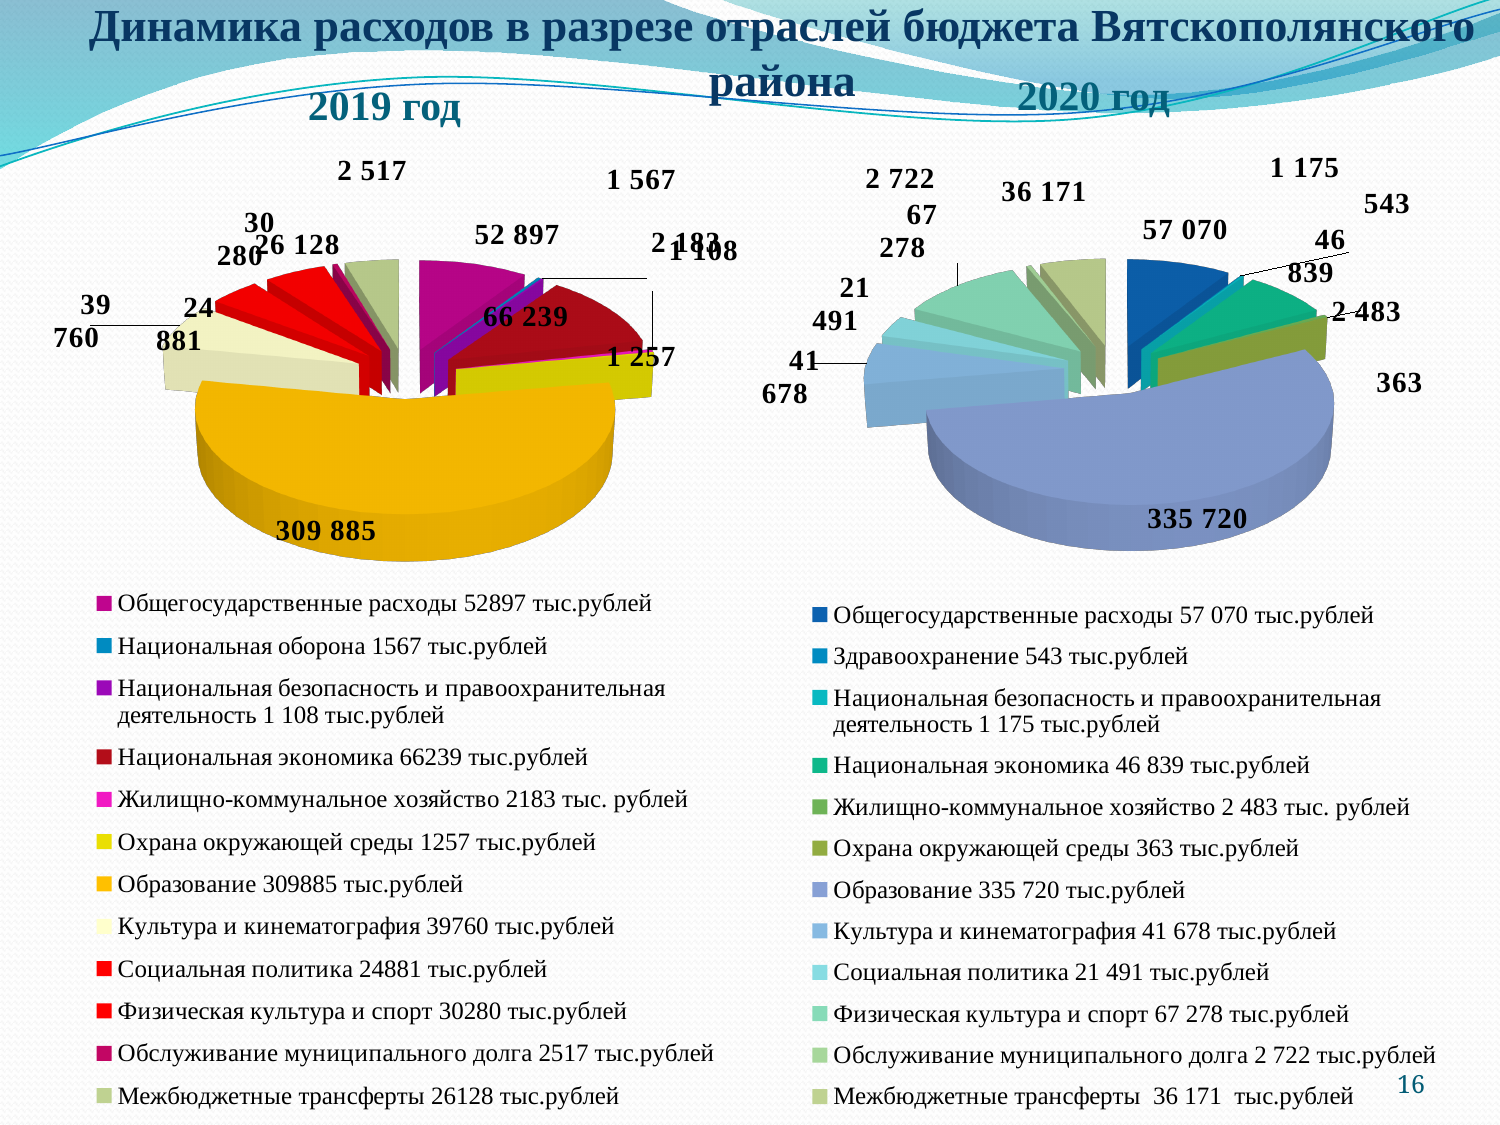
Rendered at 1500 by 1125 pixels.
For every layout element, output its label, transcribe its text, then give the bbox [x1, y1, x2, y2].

list 2019 год [64, 78, 715, 129]
list 2020 год [761, 113, 1425, 129]
title Динамика расходов в разрезе отраслей бюджета Вятскополянского района [64, 30, 1500, 161]
chart [52, 148, 1454, 1125]
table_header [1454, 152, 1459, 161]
